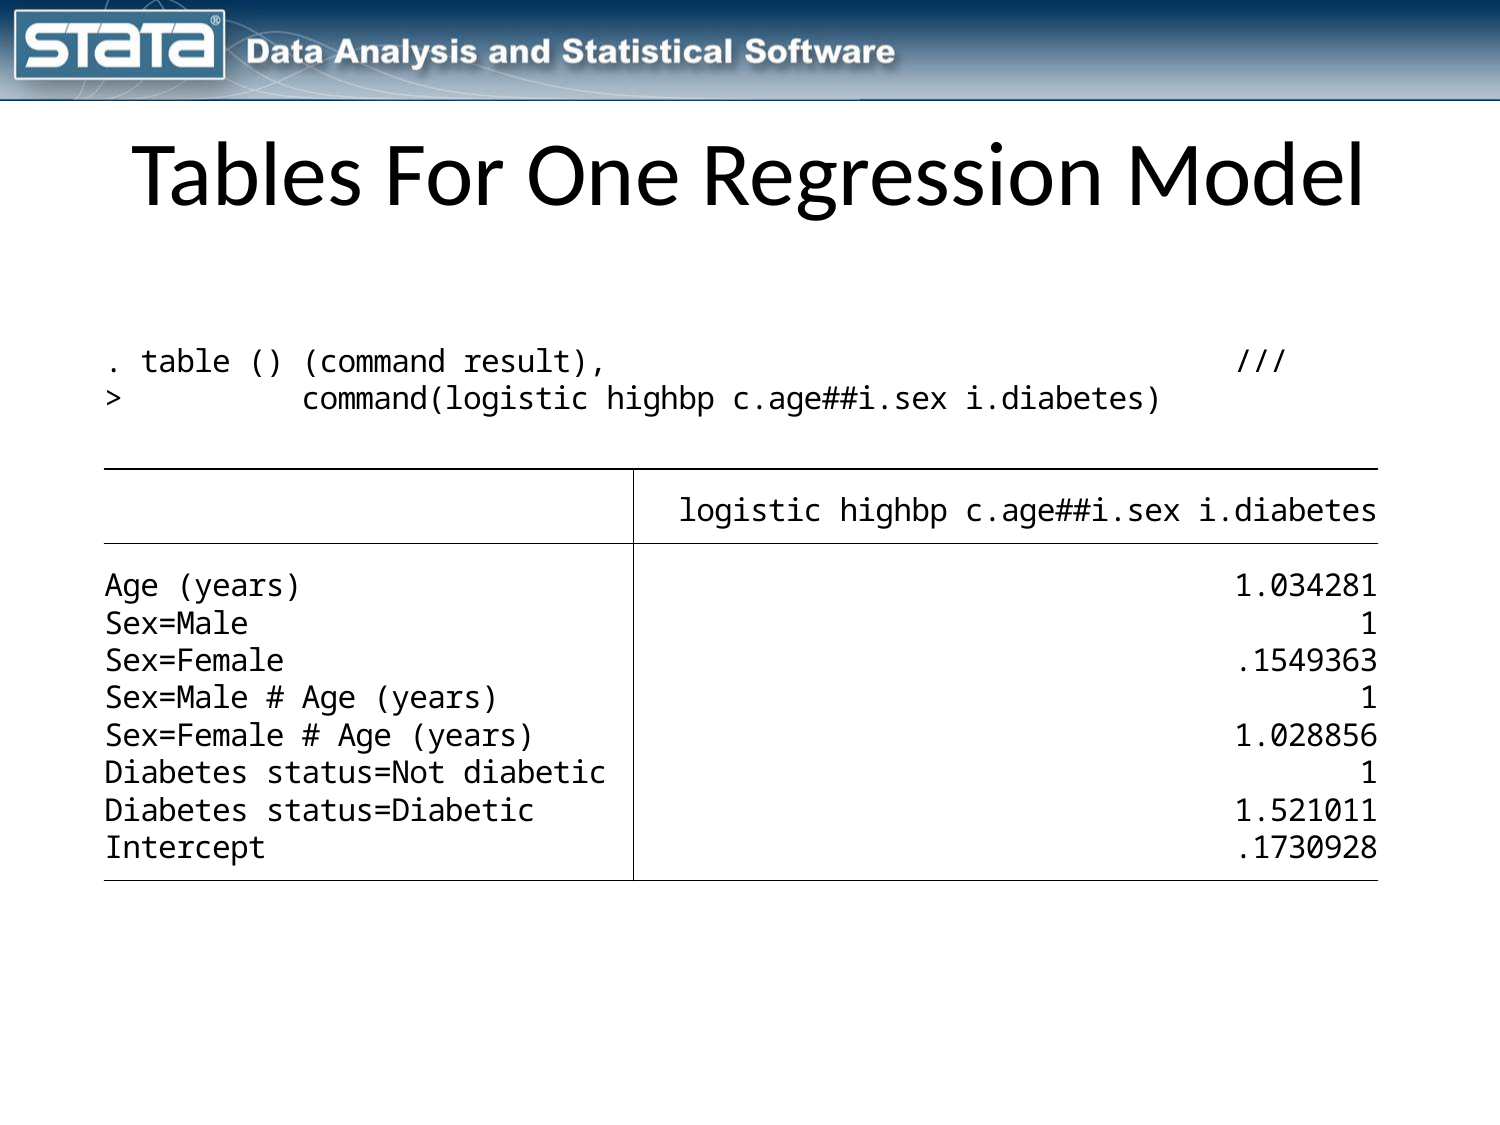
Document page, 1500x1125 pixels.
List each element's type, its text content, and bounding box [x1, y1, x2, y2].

picture [0, 0, 1500, 102]
title Tables For One Regression Model [0, 108, 1500, 238]
picture [89, 338, 1411, 901]
